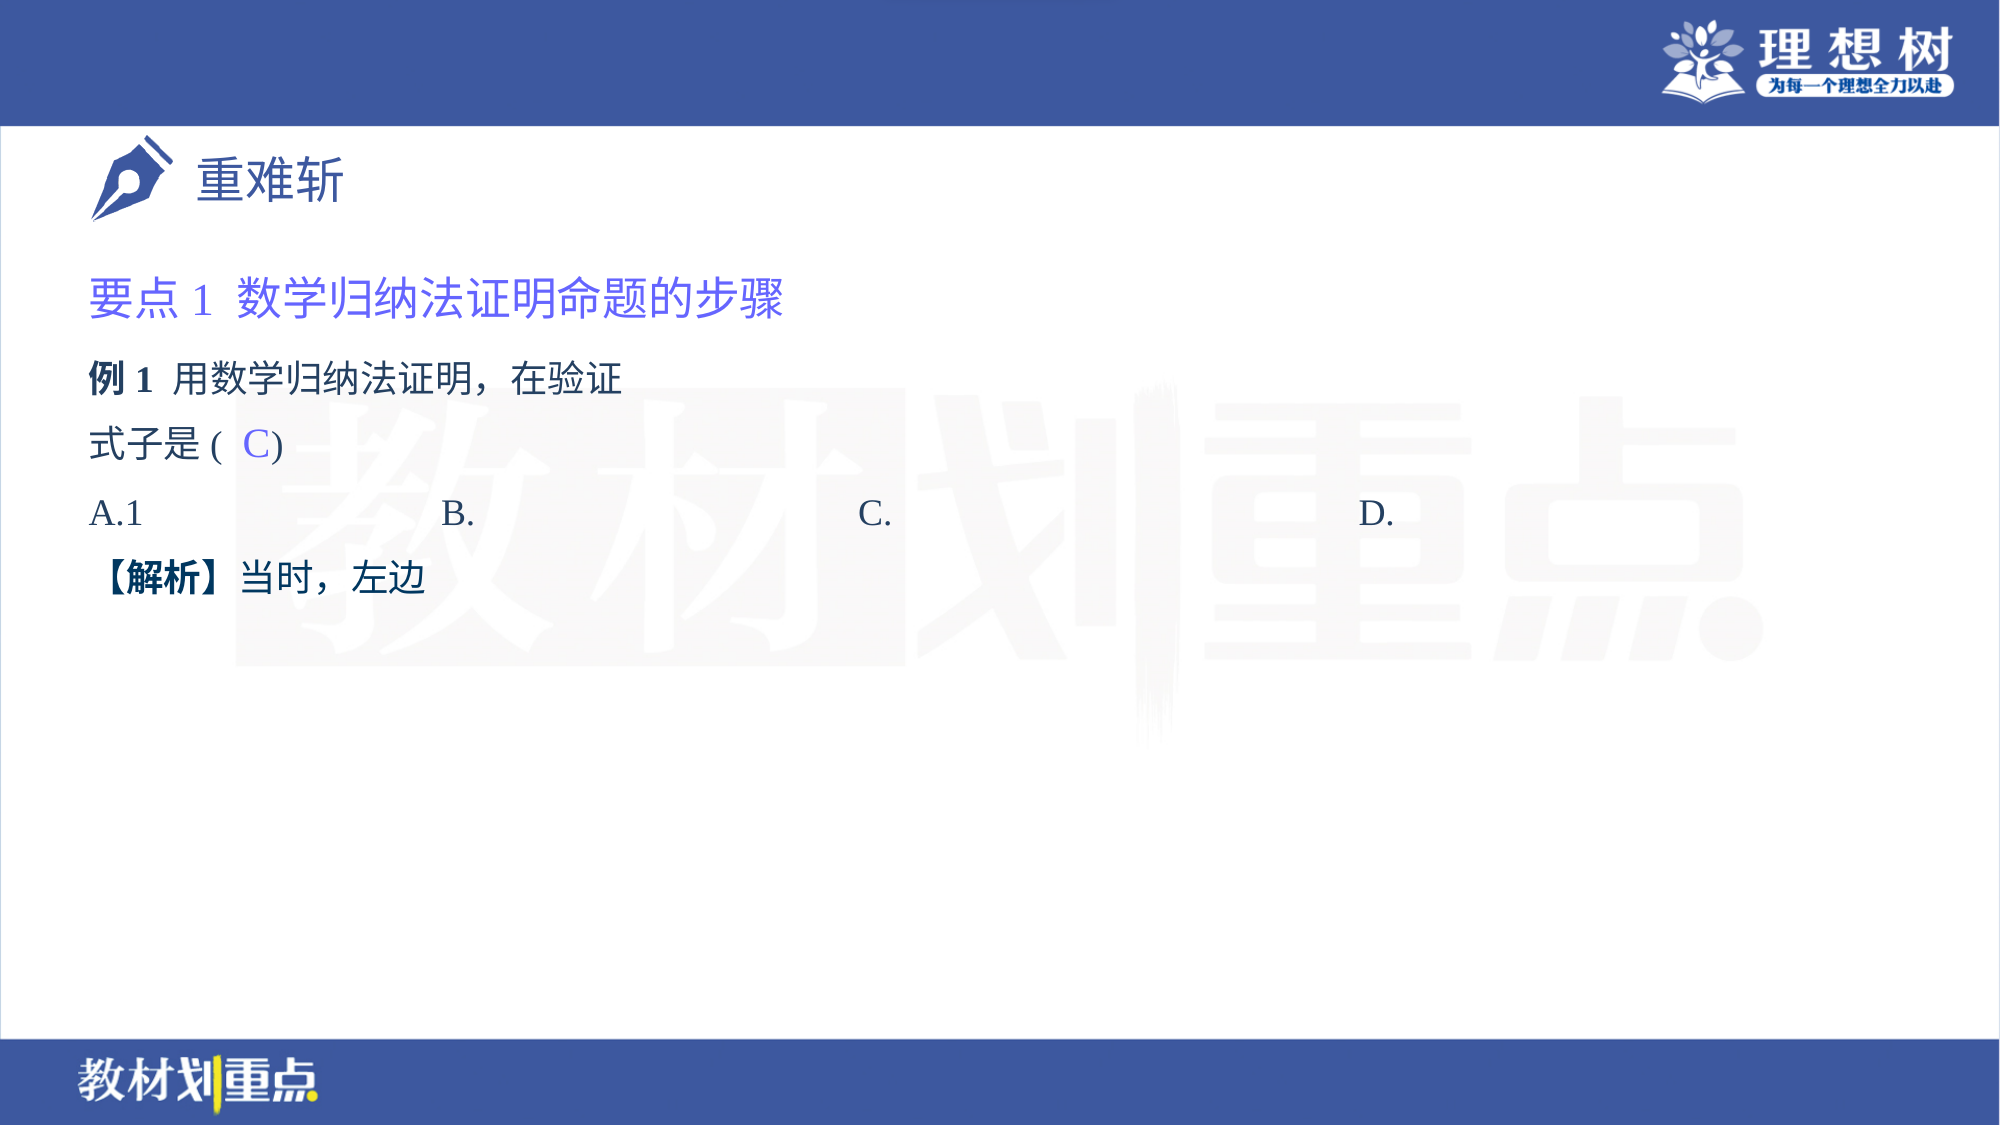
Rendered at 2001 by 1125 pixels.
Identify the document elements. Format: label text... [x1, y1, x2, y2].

picture [0, 0, 2000, 1125]
text_box 要点1 数学归纳法证明命题的步骤 [88, 243, 1911, 383]
text_box 重难斩 [194, 135, 491, 222]
text_box C [227, 414, 286, 464]
